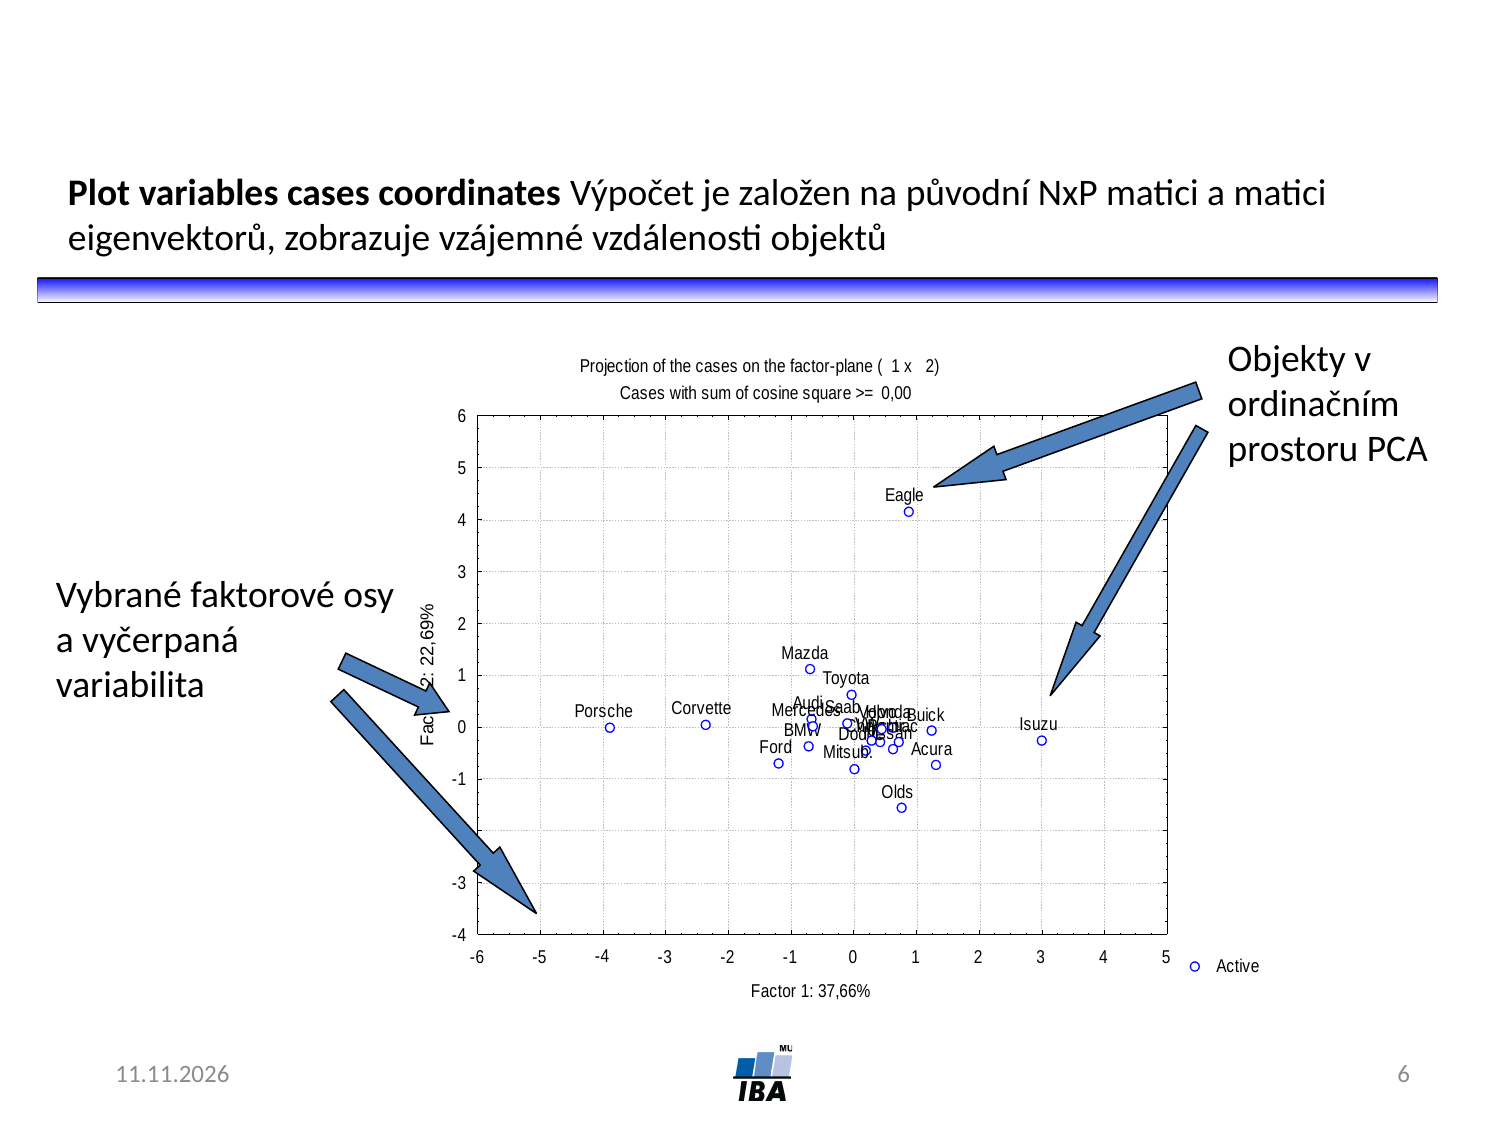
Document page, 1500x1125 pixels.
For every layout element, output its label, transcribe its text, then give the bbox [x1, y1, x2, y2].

text_box Objekty v ordinačním prostoru PCA [1212, 326, 1500, 476]
text_box Vybrané faktorové osy a vyčerpaná variabilita [41, 562, 402, 713]
text_box [338, 653, 402, 700]
text_box Plot variables cases coordinates Výpočet je založen na původní NxP matici a matici eigenvektorů, zobrazuje vzájemné vzdálenosti objektů [53, 160, 1500, 266]
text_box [407, 340, 1301, 1011]
text_box [37, 277, 1438, 303]
slide_number 6 [1074, 1043, 1425, 1103]
text_box [330, 689, 402, 780]
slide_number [100, 1043, 451, 1103]
